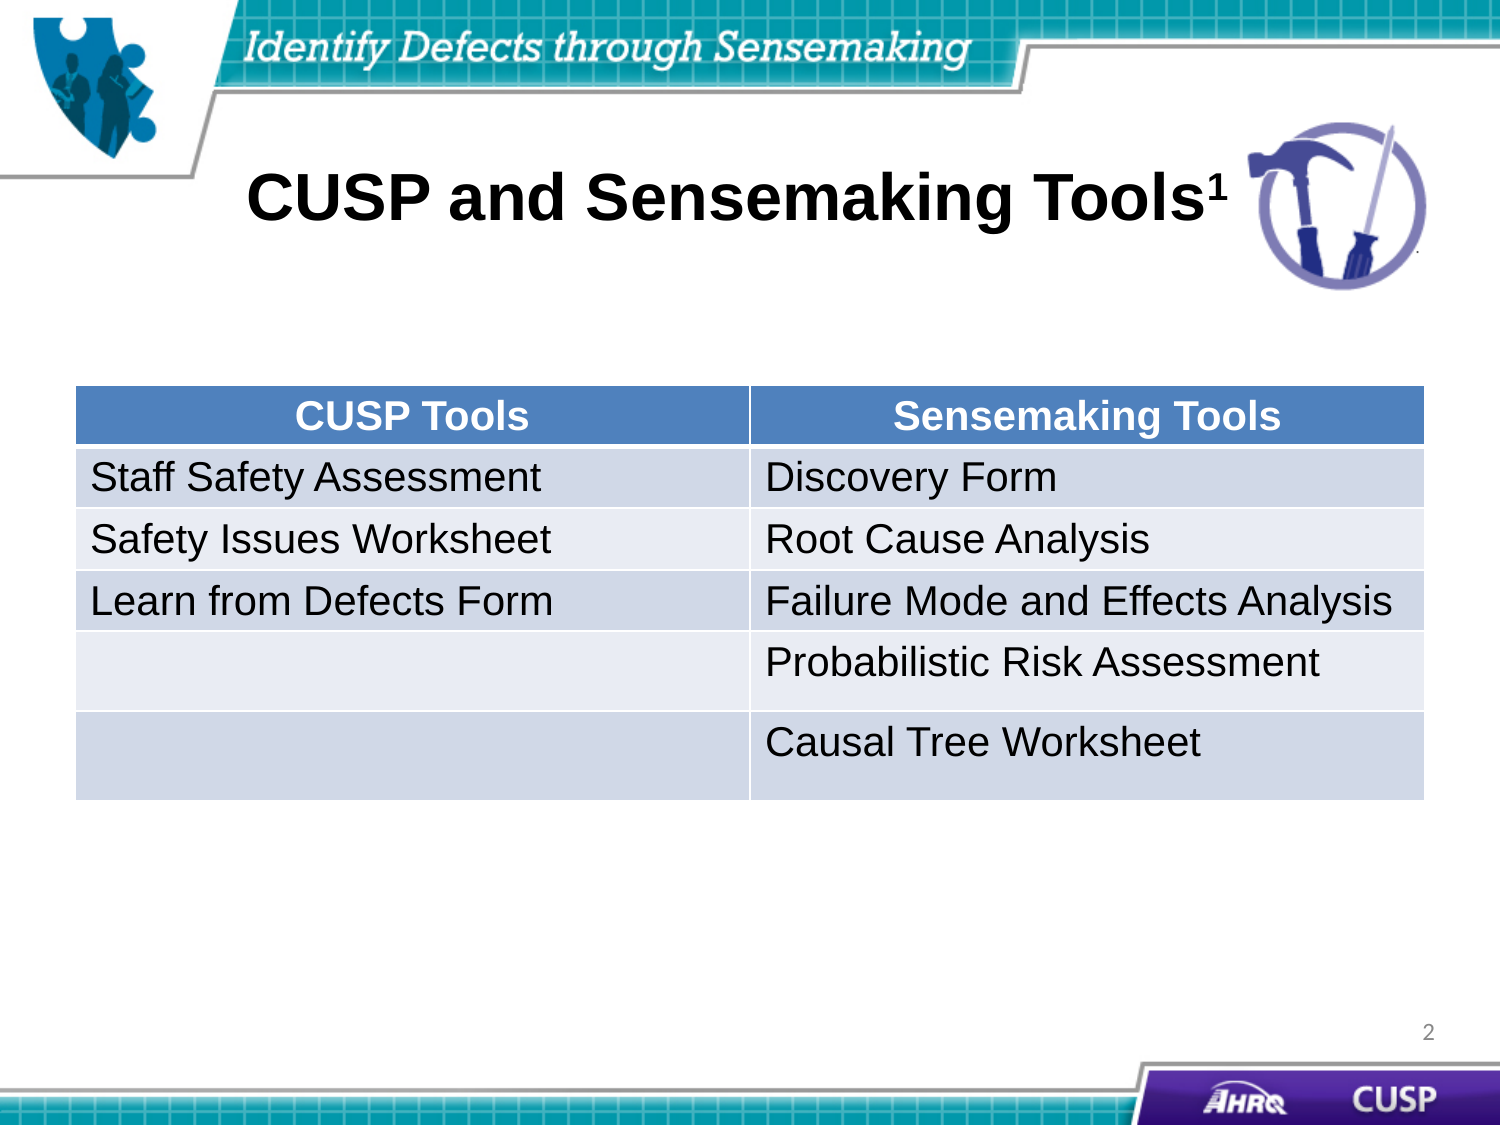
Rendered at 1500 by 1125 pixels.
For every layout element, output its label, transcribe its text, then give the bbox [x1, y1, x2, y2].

table_cell [76, 712, 749, 800]
table_cell Discovery Form [751, 449, 1424, 507]
table_cell Root Cause Analysis [751, 509, 1424, 569]
slide_number 2 [1100, 999, 1450, 1060]
table_cell Staff Safety Assessment [76, 449, 749, 507]
picture [0, 0, 1500, 1125]
table_cell Causal Tree Worksheet [751, 712, 1424, 800]
table_cell [76, 632, 749, 710]
table_cell Learn from Defects Form [76, 571, 749, 630]
table_header Sensemaking Tools [751, 386, 1424, 444]
title CUSP and Sensemaking Tools1 [62, 99, 1182, 288]
table_header CUSP Tools [76, 386, 749, 444]
table_cell Failure Mode and Effects Analysis [751, 571, 1424, 630]
table_cell Safety Issues Worksheet [76, 509, 749, 569]
table_cell Probabilistic Risk Assessment [751, 632, 1424, 710]
